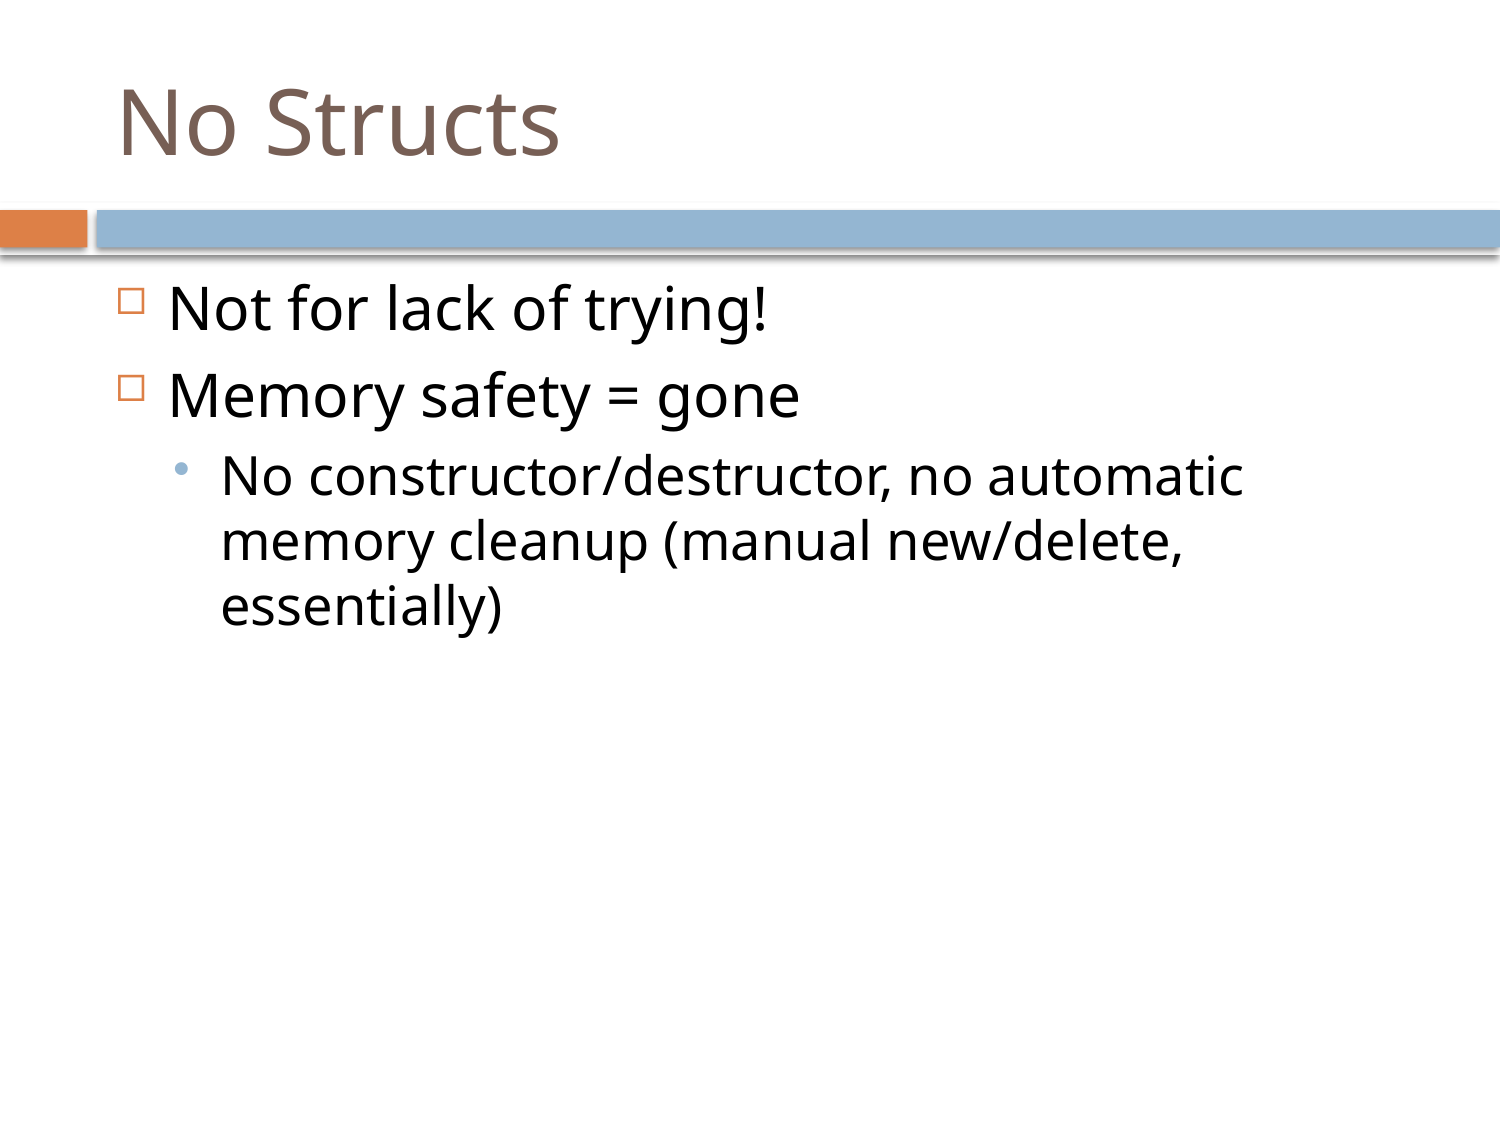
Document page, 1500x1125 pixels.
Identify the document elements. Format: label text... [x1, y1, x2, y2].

title No Structs [100, 37, 1438, 200]
list Not for lack of trying! Memory safety = gone No constructor/destructor, no automatic memory cleanup (manual new/delete, essentially) [100, 262, 1438, 1000]
